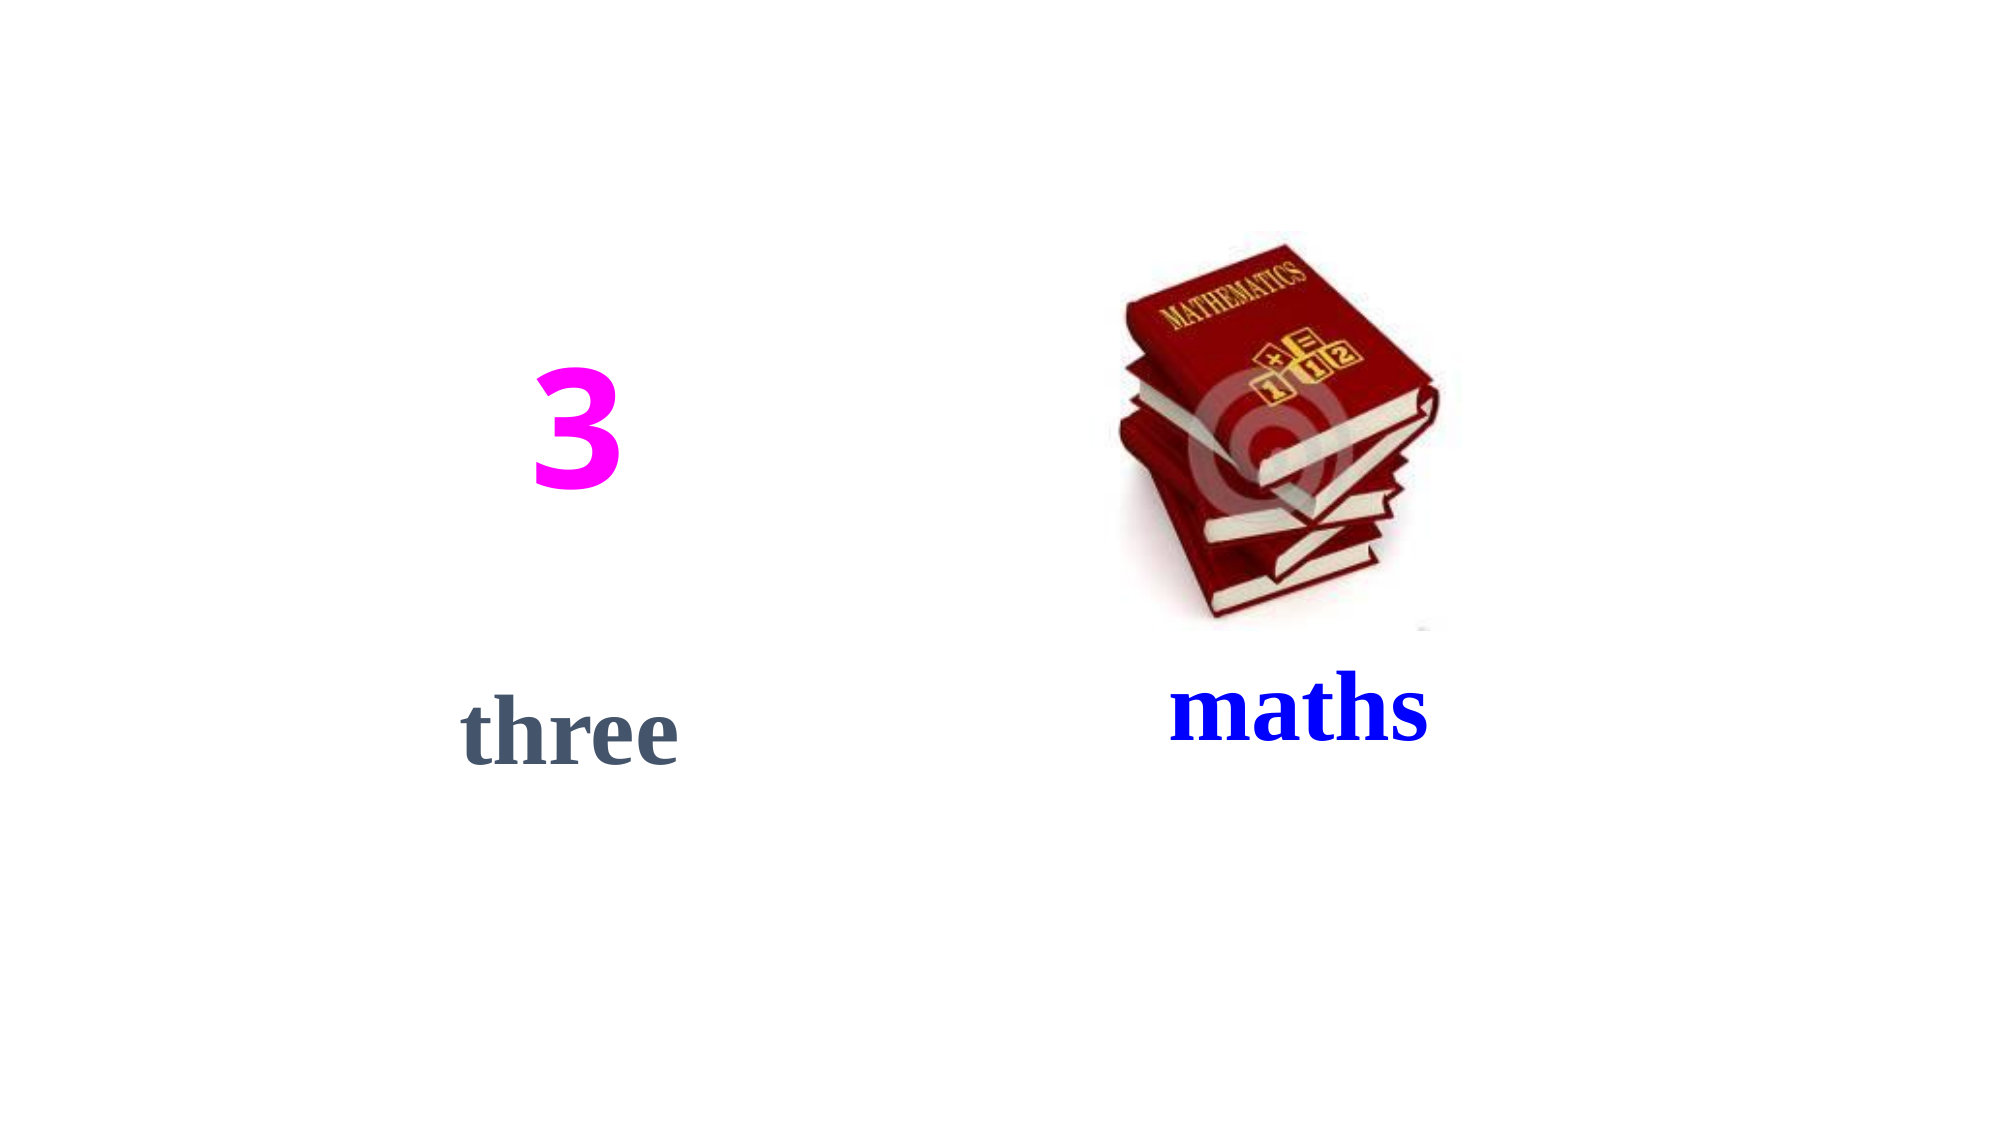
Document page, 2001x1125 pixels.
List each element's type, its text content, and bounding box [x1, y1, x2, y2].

text_box maths [1153, 633, 1508, 768]
text_box three [444, 657, 800, 792]
text_box 3 [515, 314, 649, 530]
picture [1059, 231, 1483, 631]
